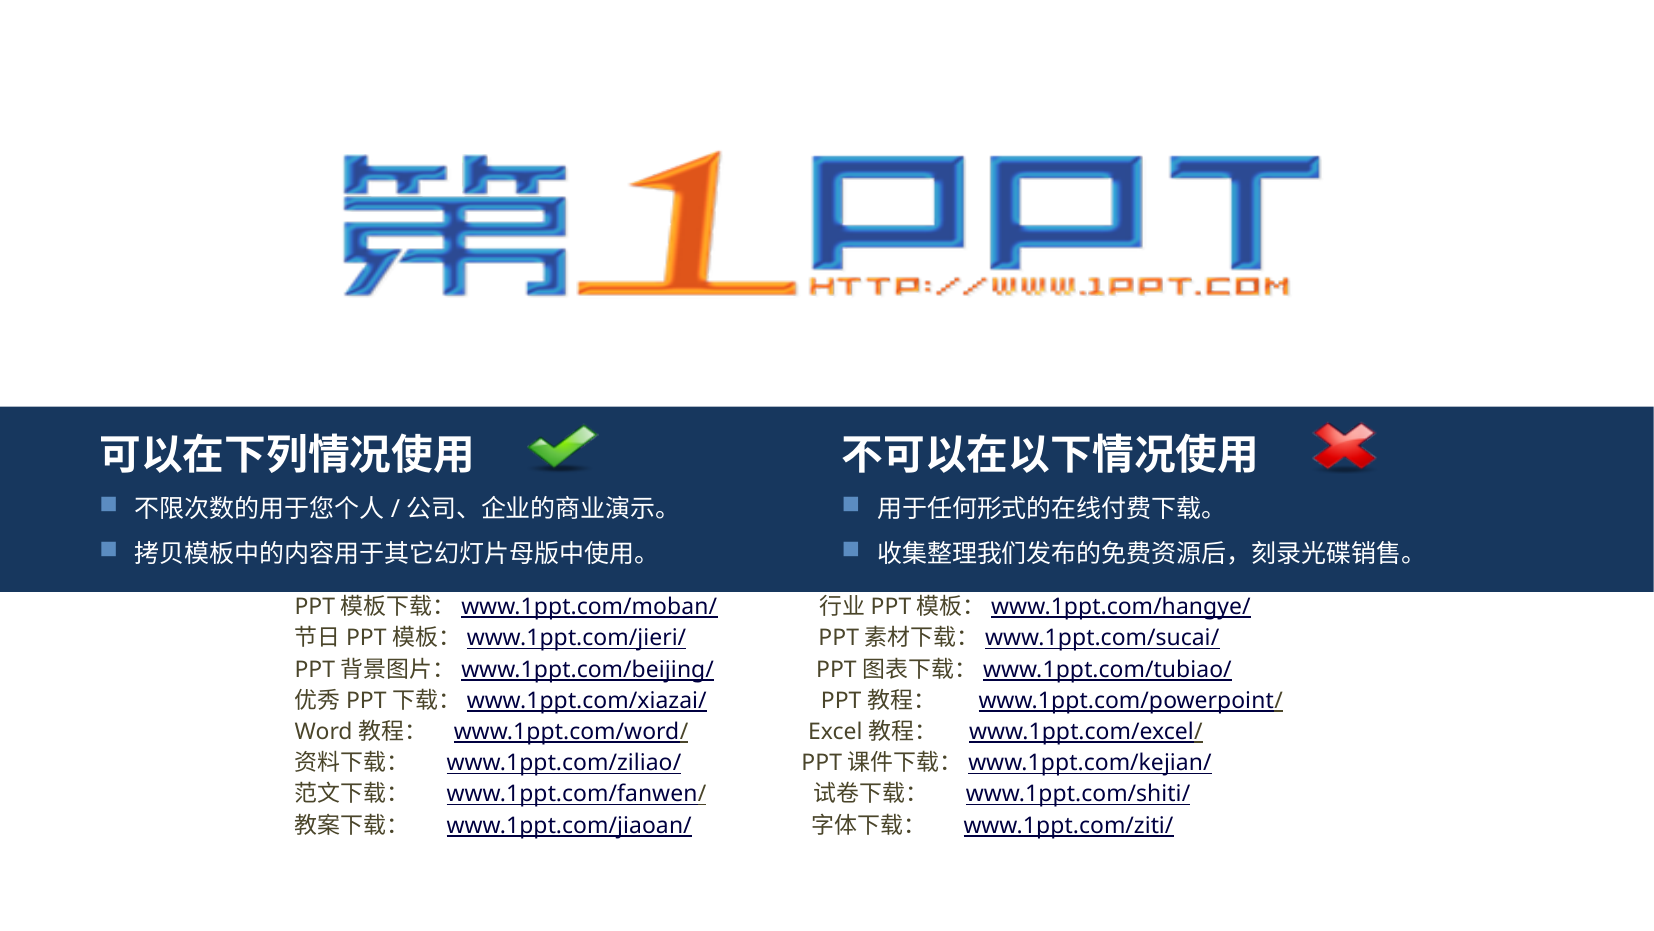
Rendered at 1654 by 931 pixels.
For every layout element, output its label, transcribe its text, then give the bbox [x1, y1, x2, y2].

text_box 可以在下列情况使用 不限次数的用于您个人/公司、企业的商业演示。 拷贝模板中的内容用于其它幻灯片母版中使用。 [84, 420, 827, 640]
picture [526, 419, 599, 474]
picture [1307, 419, 1380, 474]
text_box PPT模板下载：www.1ppt.com/moban/ 行业PPT模板：www.1ppt.com/hangye/ 节日PPT模板：www.1ppt.com/jieri/ PPT素材下载：www.1ppt.com/sucai/ PPT背景图片：www.1ppt.com/beijing/ PPT图表下载：www.1ppt.com/tubiao/ 优秀PPT下载：www.1ppt.com/xiazai/ PPT教程： www.1ppt.com/powerpoint/ Word教程： www.1ppt.com/word/ Excel教程： www.1ppt.com/excel/ 资料下载： www.1ppt.com/ziliao/ PPT课件下载：www.1ppt.com/kejian/ 范文下载： www.1ppt.com/fanwen/ 试卷下载： www.1ppt.com/shiti/ 教案下载： www.1ppt.com/jiaoan/ 字体下载： www.1ppt.com/ziti/ [278, 630, 1449, 833]
picture [148, 42, 1544, 407]
text_box [0, 406, 1654, 592]
text_box 不可以在以下情况使用 用于任何形式的在线付费下载。 收集整理我们发布的免费资源后，刻录光碟销售。 [826, 420, 1569, 630]
